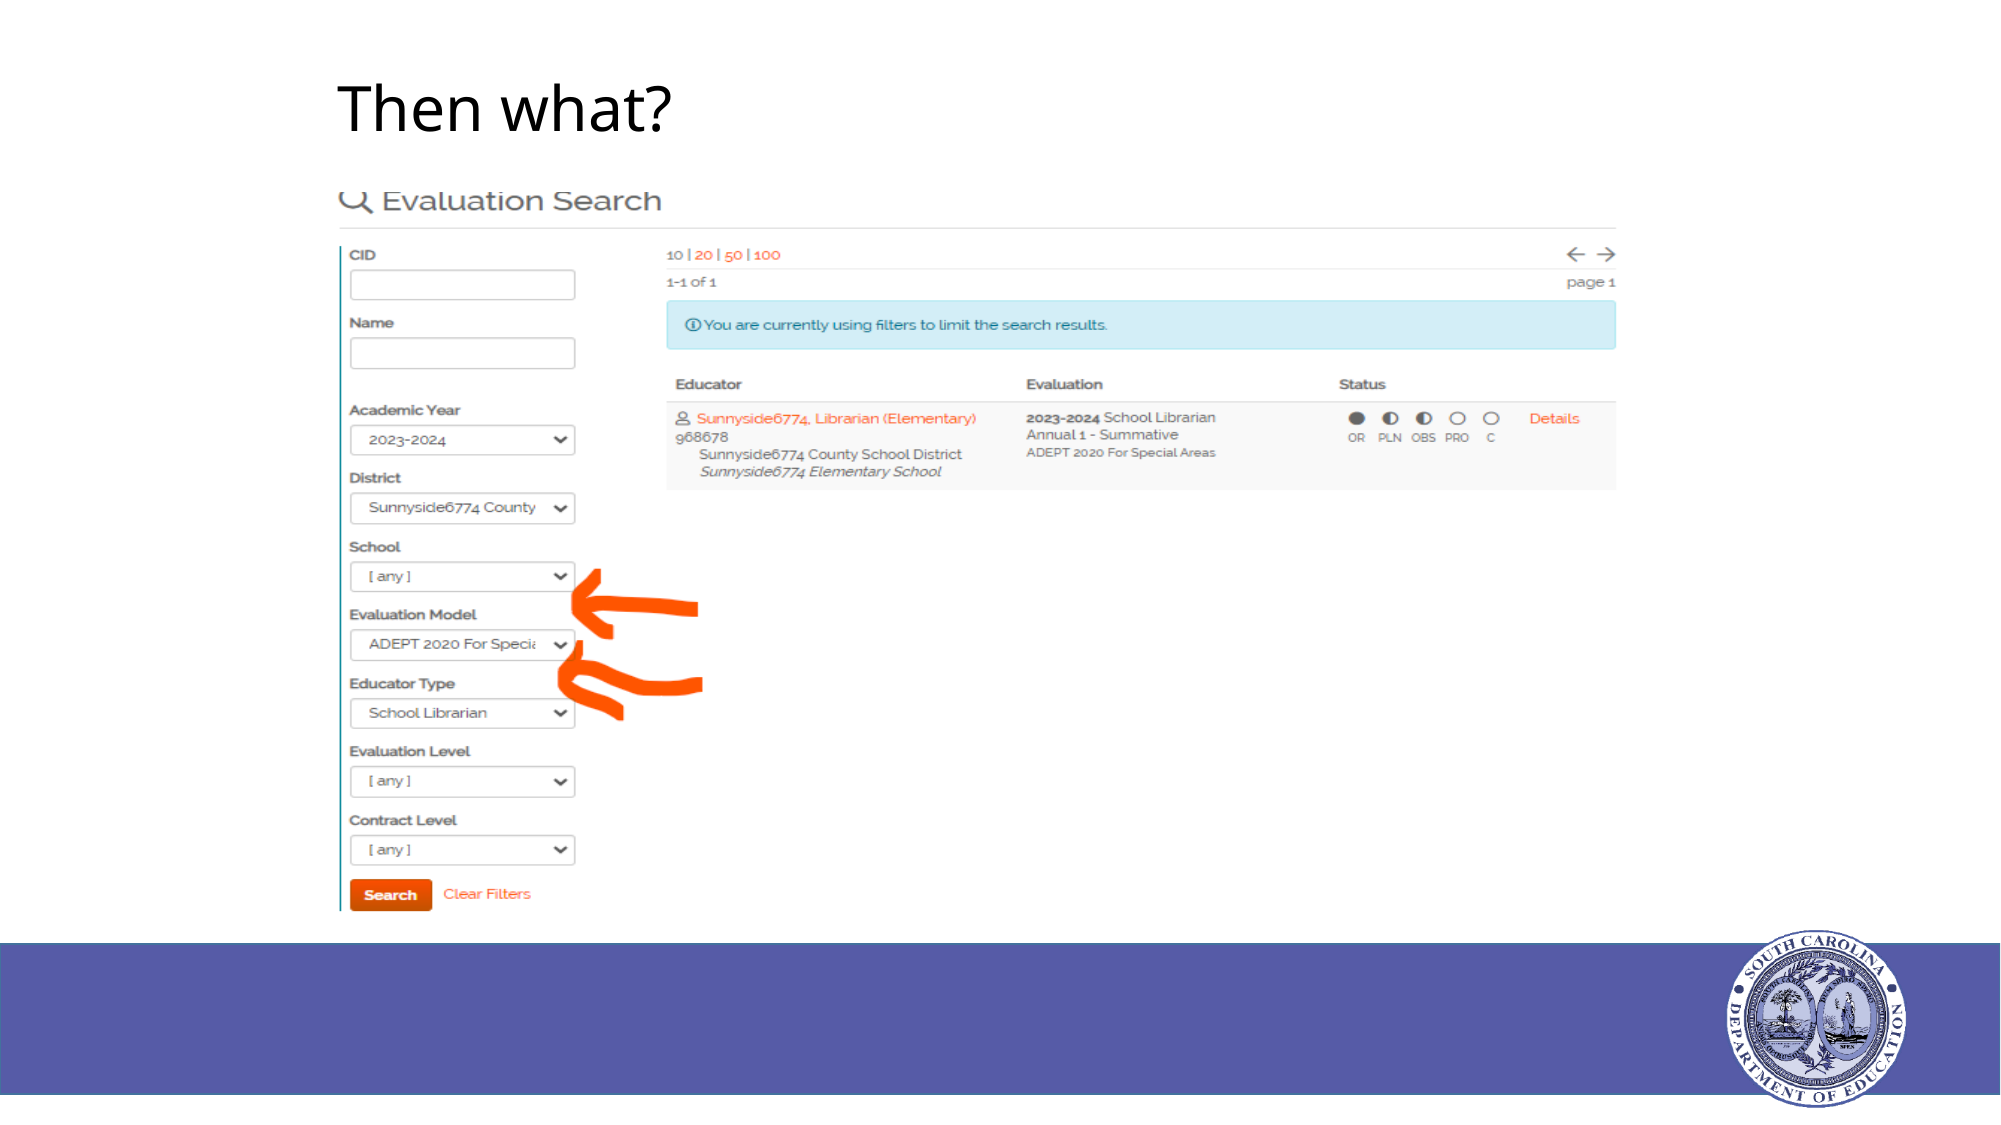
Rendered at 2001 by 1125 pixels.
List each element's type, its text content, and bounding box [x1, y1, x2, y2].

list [322, 192, 1673, 926]
title Then what? [322, 59, 1673, 163]
picture [1723, 928, 1907, 1109]
